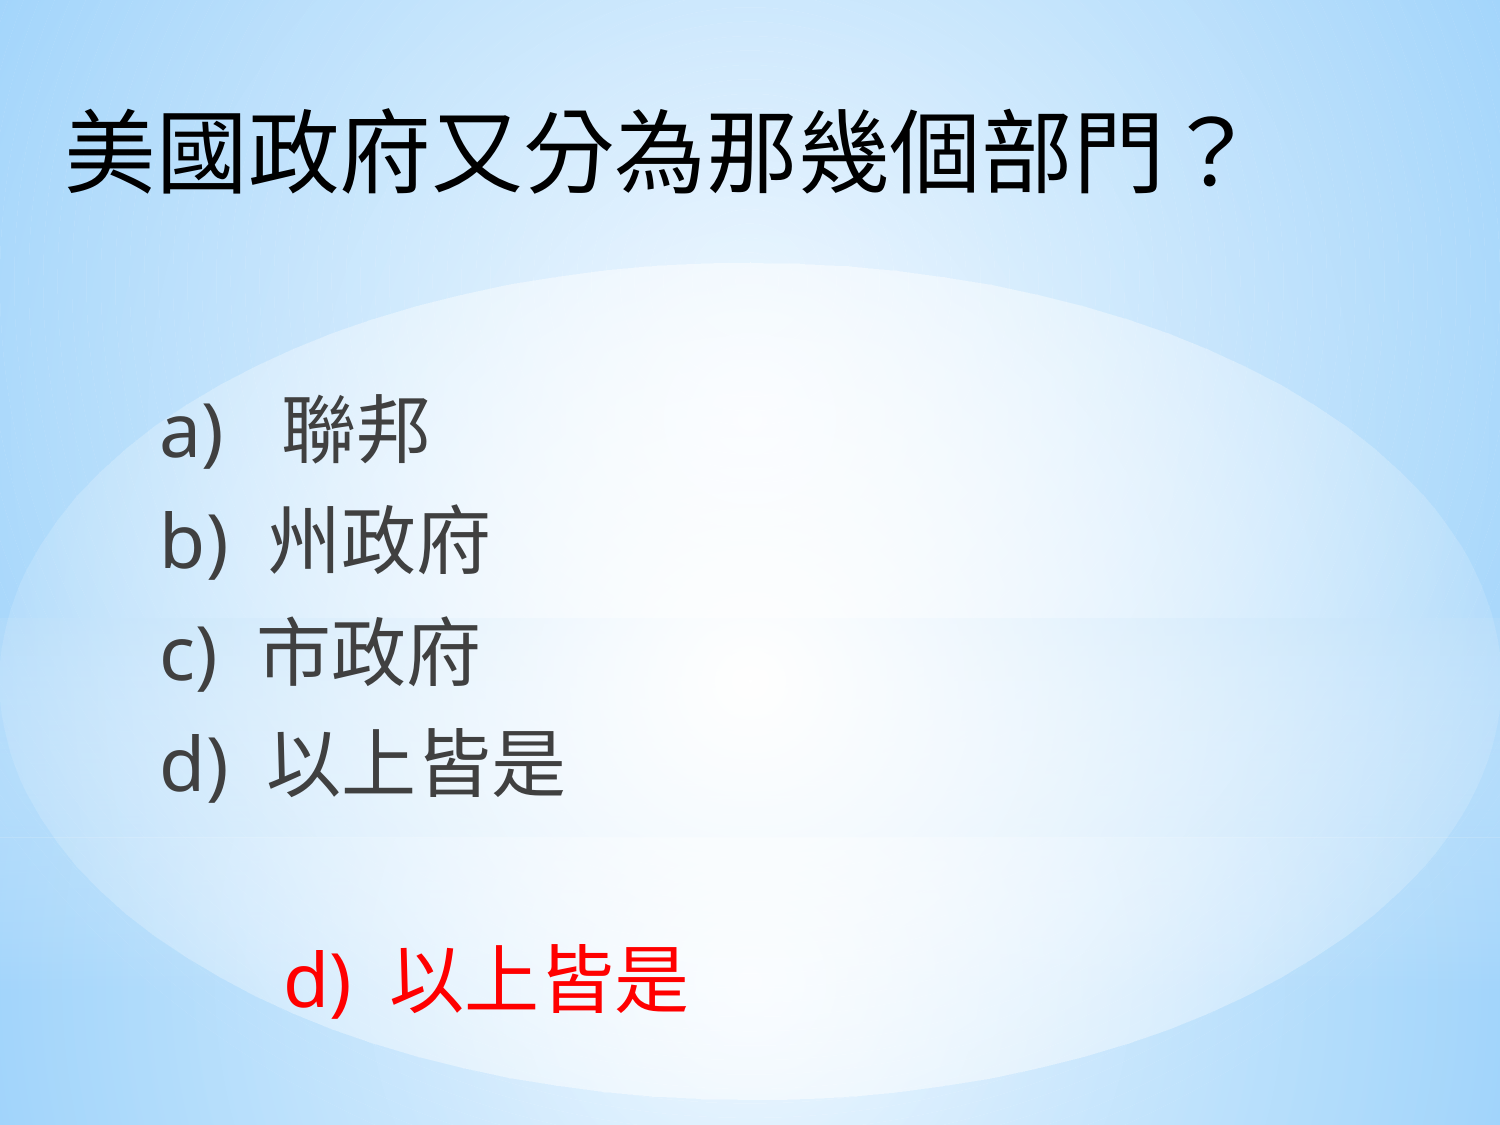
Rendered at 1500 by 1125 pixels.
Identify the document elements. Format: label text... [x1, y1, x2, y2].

text_box 美國政府又分為那幾個部門？ [50, 87, 1500, 213]
list a) 聯邦 b) 州政府 c) 市政府 d) 以上皆是 [137, 375, 1188, 945]
text_box d) 以上皆是 [268, 924, 705, 1090]
